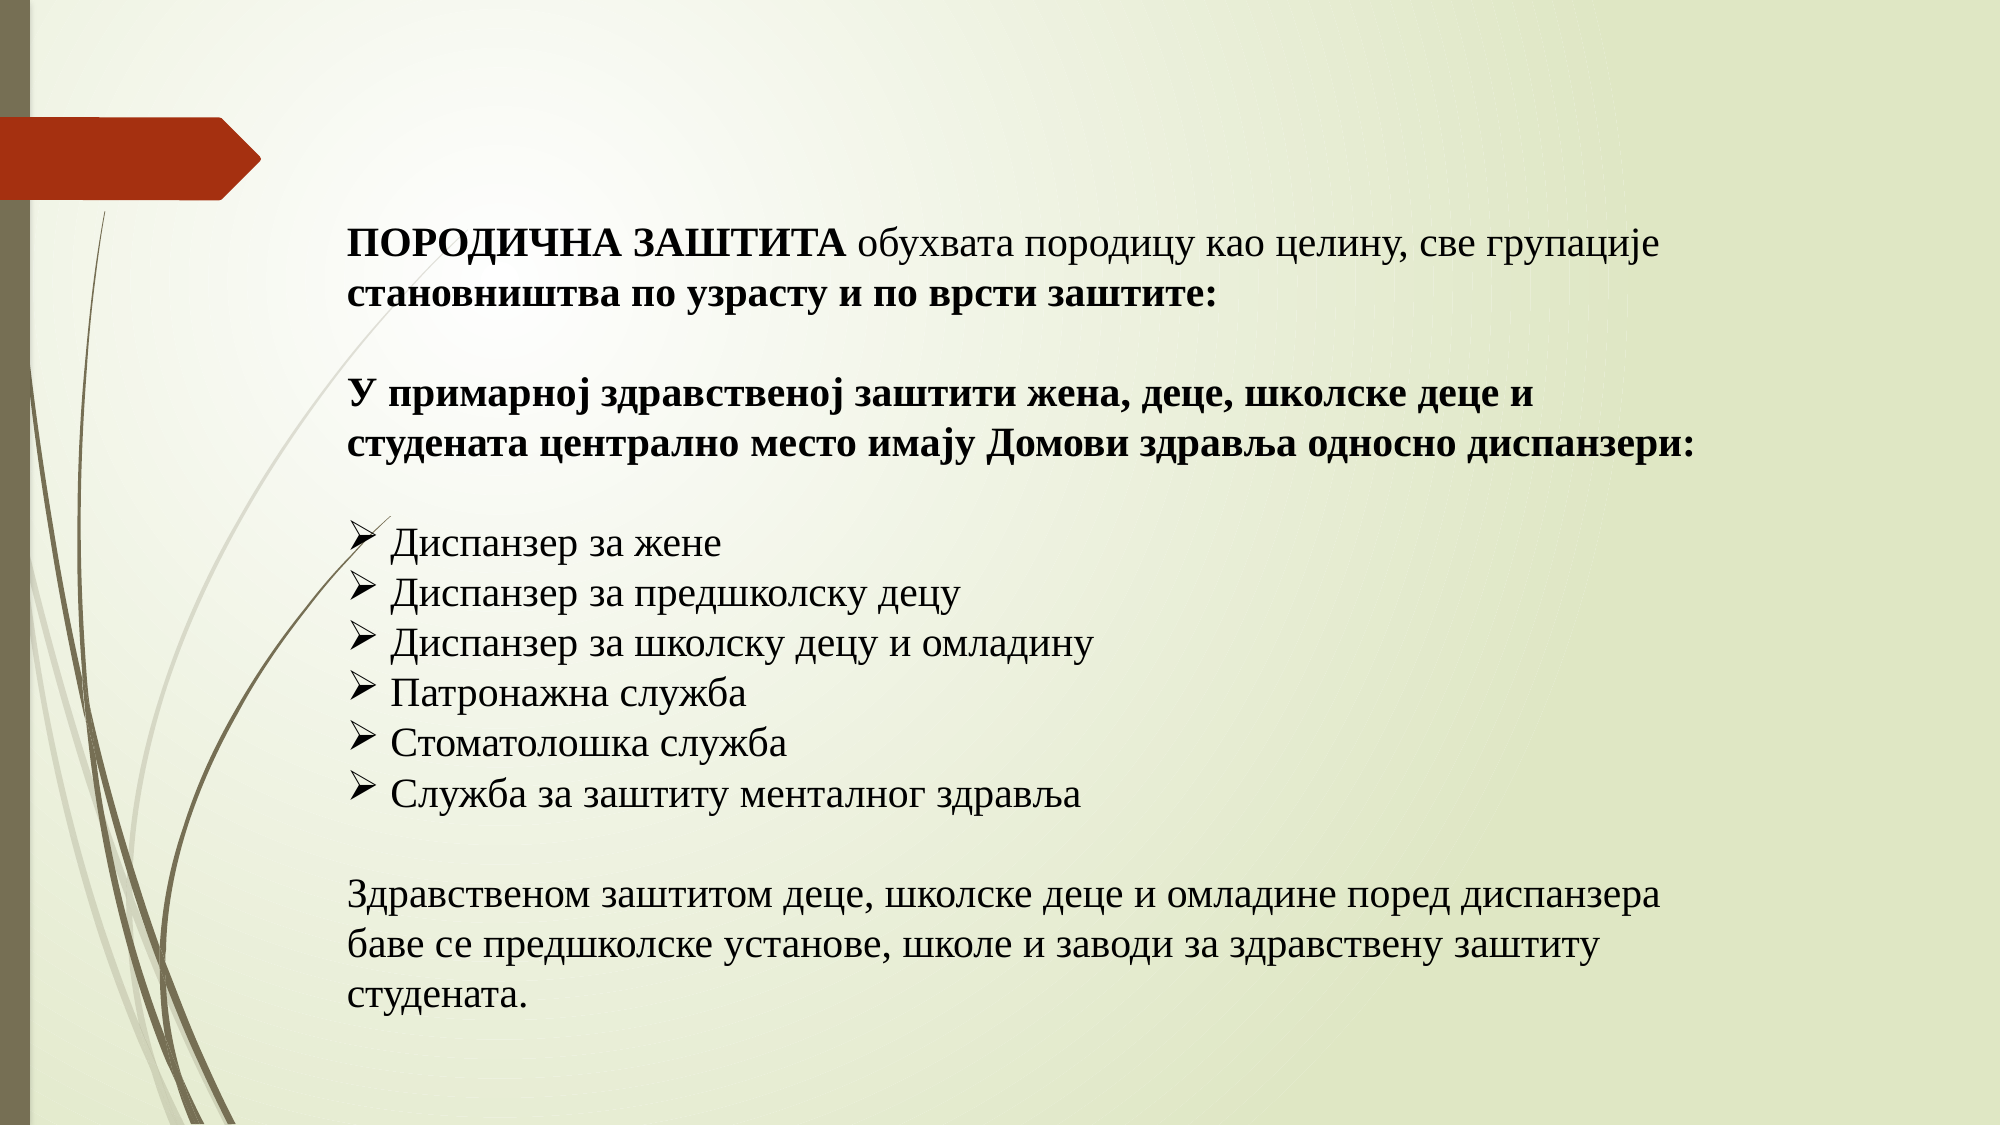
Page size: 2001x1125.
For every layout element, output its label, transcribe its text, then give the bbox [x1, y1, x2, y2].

text_box ПОРОДИЧНА ЗАШТИТА обухвата породицу као целину, све групације становништва по узрасту и по врсти заштите: У примарној здравственој заштити жена, деце, школске деце и студената централно место имају Домови здравља односно диспанзери: Диспанзер за жене Диспанзер за предшколску децу Диспанзер за школску децу и омладину Патронажна служба Стоматолошка служба Служба за заштиту менталног здравља Здравственом заштитом деце, школске деце и омладине поред диспанзера баве се предшколске установе, школе и заводи за здравствену заштиту студената. [332, 140, 1688, 1090]
